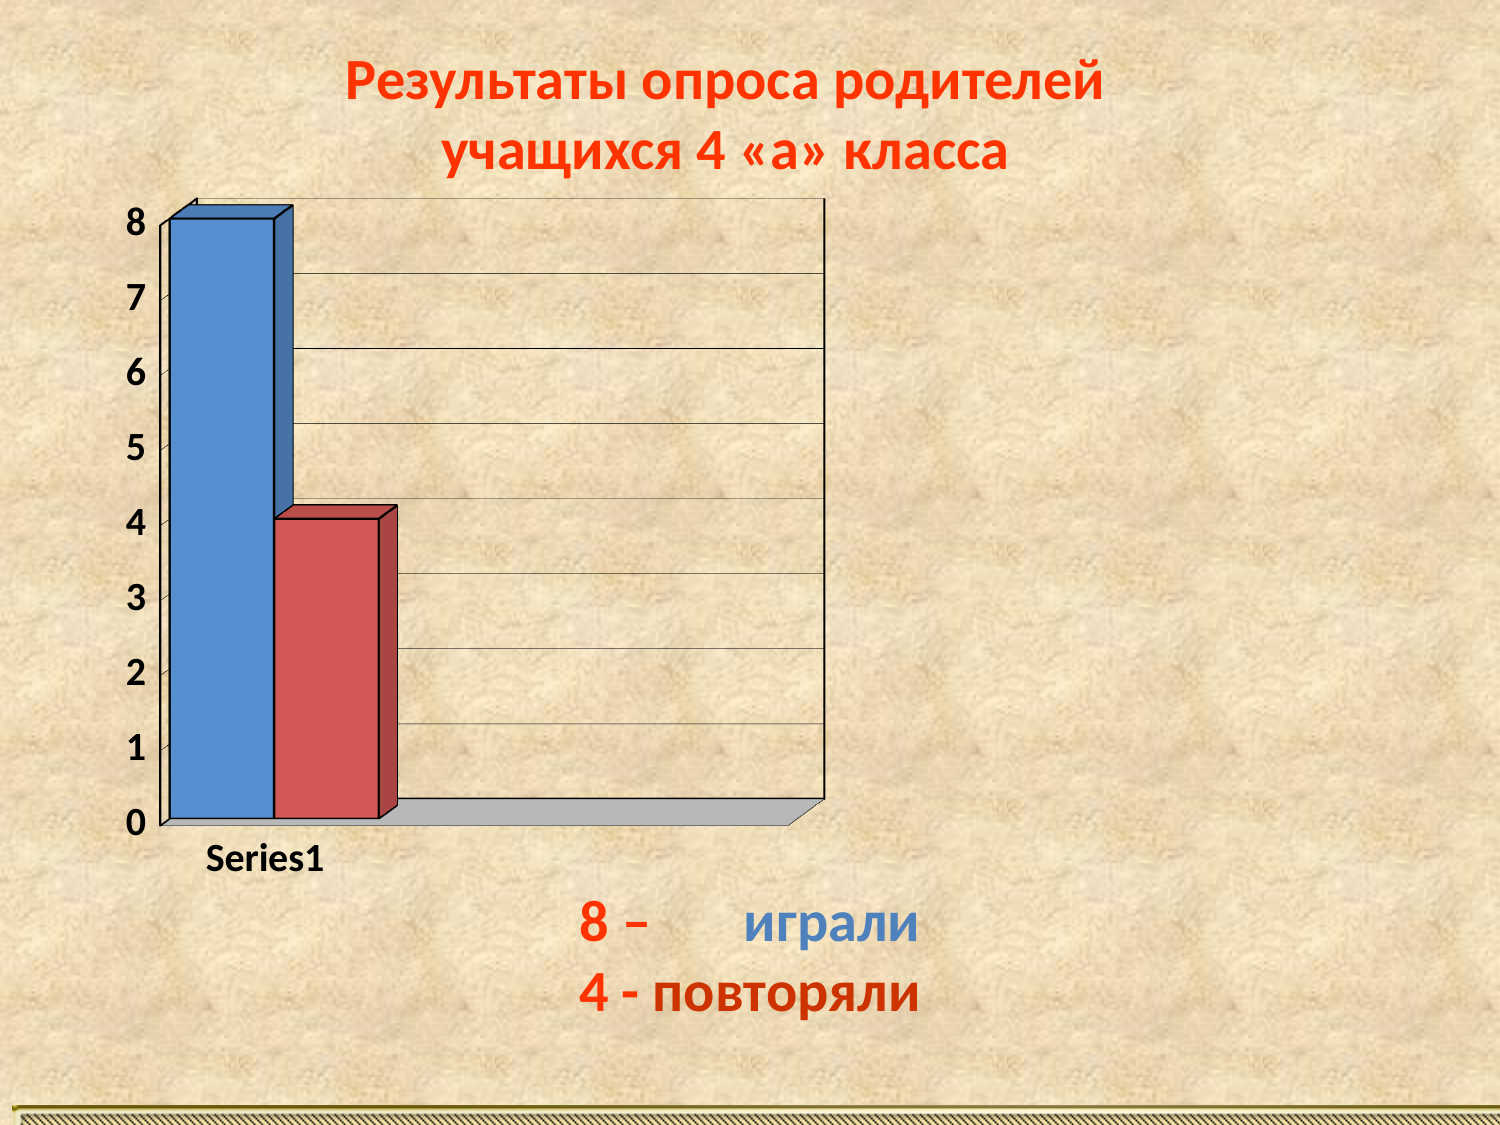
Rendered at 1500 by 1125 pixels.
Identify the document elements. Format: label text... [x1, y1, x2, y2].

chart [93, 174, 1235, 888]
text_box 8 – играли 4 - повторяли [58, 882, 1442, 1024]
title Результаты опроса родителей учащихся 4 «а» класса [74, 44, 1377, 179]
picture [0, 0, 1500, 1125]
